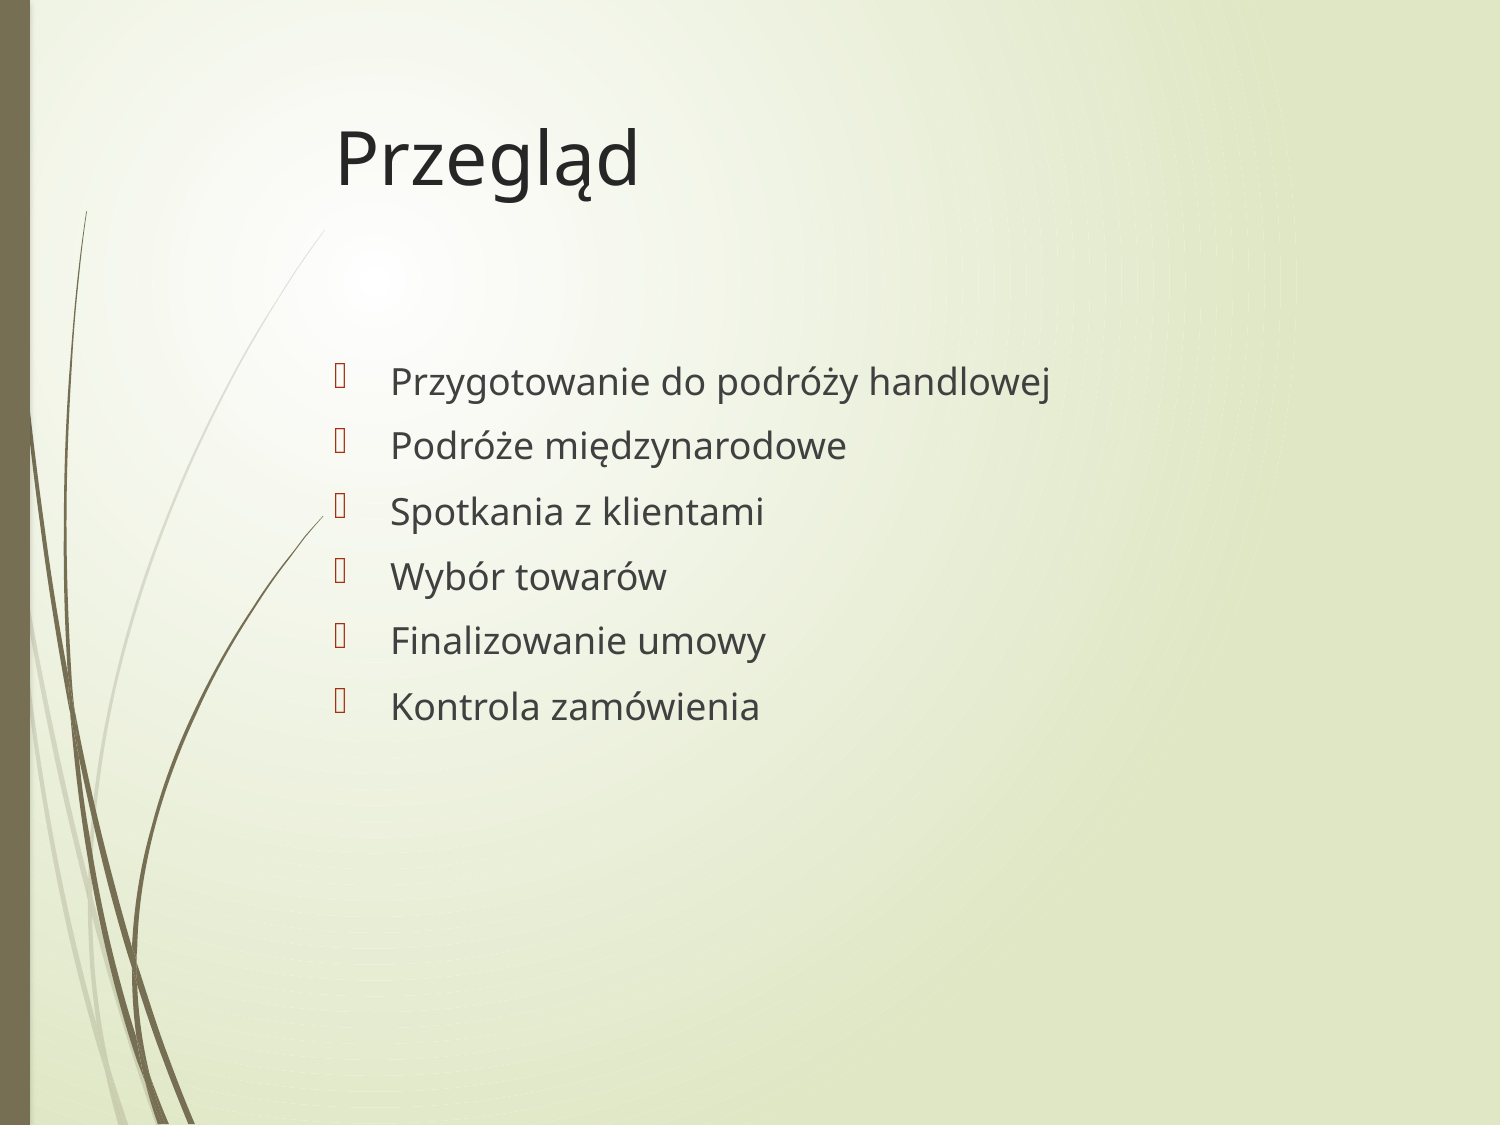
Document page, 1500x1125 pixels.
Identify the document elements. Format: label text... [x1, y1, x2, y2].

title Przegląd [319, 102, 1400, 313]
list Przygotowanie do podróży handlowej Podróże międzynarodowe Spotkania z klientami Wybór towarów Finalizowanie umowy Kontrola zamówienia [318, 350, 1400, 988]
